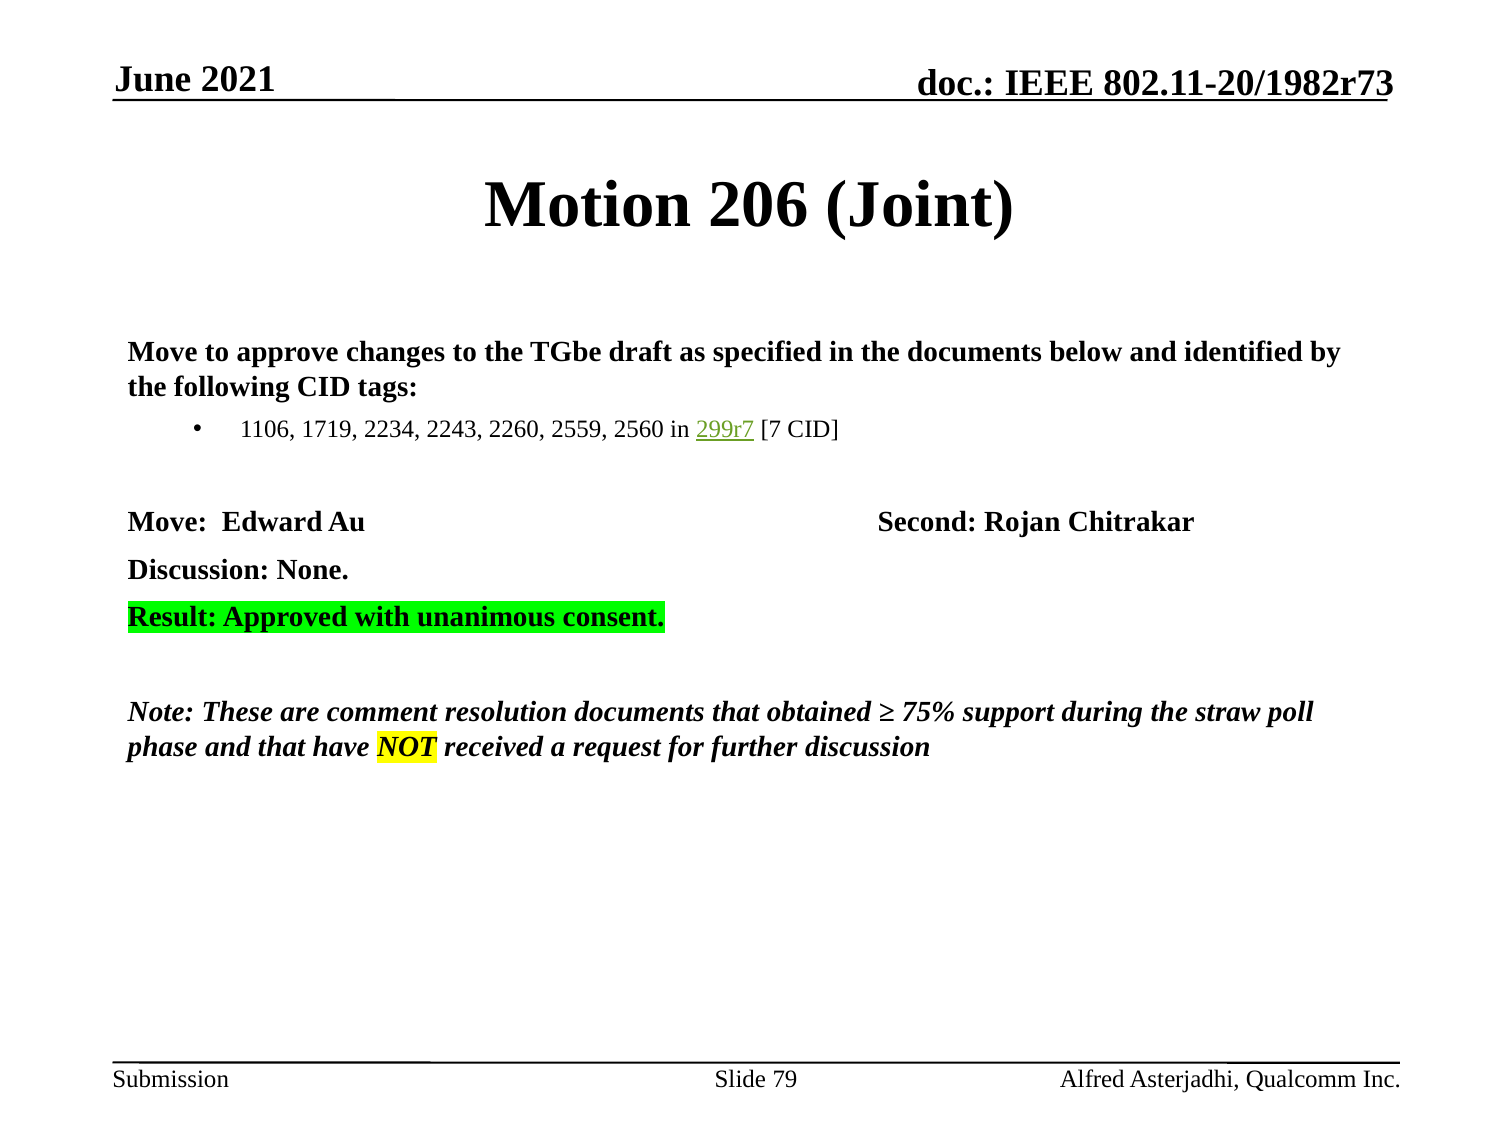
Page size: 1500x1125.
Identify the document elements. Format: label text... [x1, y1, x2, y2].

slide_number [114, 54, 423, 100]
list Move to approve changes to the TGbe draft as specified in the documents below and identified by the following CID tags: 1106, 1719, 2234, 2243, 2260, 2559, 2560 in 299r7 [7 CID] Move: Edward Au Second: Rojan Chitrakar Discussion: None. Result: Approved with unanimous consent. Note: These are comment resolution documents that obtained ≥ 75% support during the straw poll phase and that have NOT received a request for further discussion [112, 324, 1388, 1000]
footer Alfred Asterjadhi, Qualcomm Inc. [878, 1061, 1402, 1093]
title Motion 206 (Joint) [112, 112, 1388, 288]
slide_number Slide 79 [712, 1061, 800, 1123]
